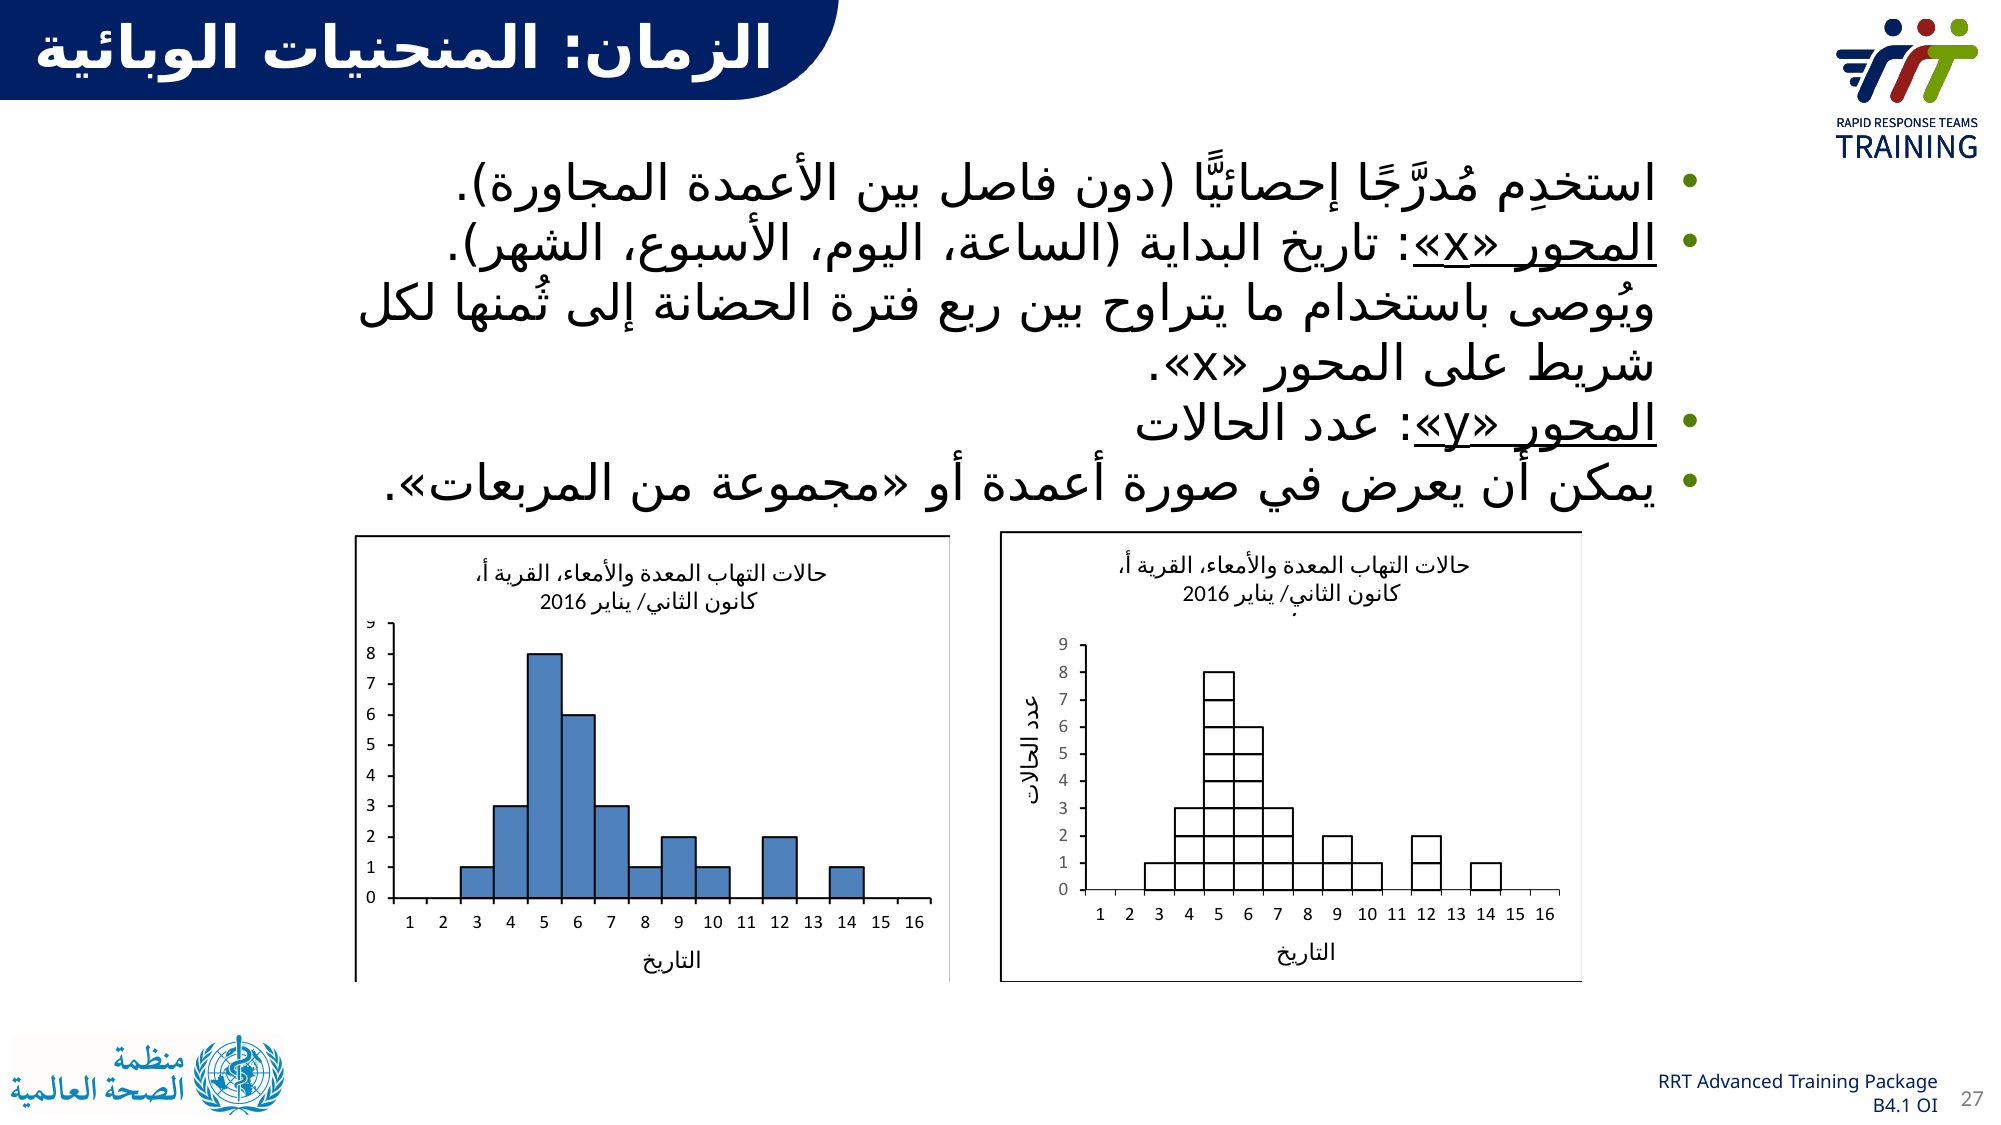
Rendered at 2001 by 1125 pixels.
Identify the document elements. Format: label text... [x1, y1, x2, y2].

picture [353, 535, 950, 982]
picture [0, 0, 839, 100]
picture [11, 1035, 284, 1115]
text_box استخدِم مُدرَّجًا إحصائيًّا (دون فاصل بين الأعمدة المجاورة). المحور «x»: تاريخ البداية (الساعة، اليوم، الأسبوع، الشهر). ويُوصى باستخدام ما يتراوح بين ربع فترة الحضانة إلى ثُمنها لكل شريط على المحور «x». المحور «y»: عدد الحالات يمكن أن يعرض في صورة أعمدة أو «مجموعة من المربعات». [293, 143, 1707, 519]
text_box الزمان: المنحنيات الوبائية [24, 8, 782, 90]
picture [999, 531, 1582, 982]
picture [1835, 19, 1978, 167]
picture [241, 1050, 247, 1059]
